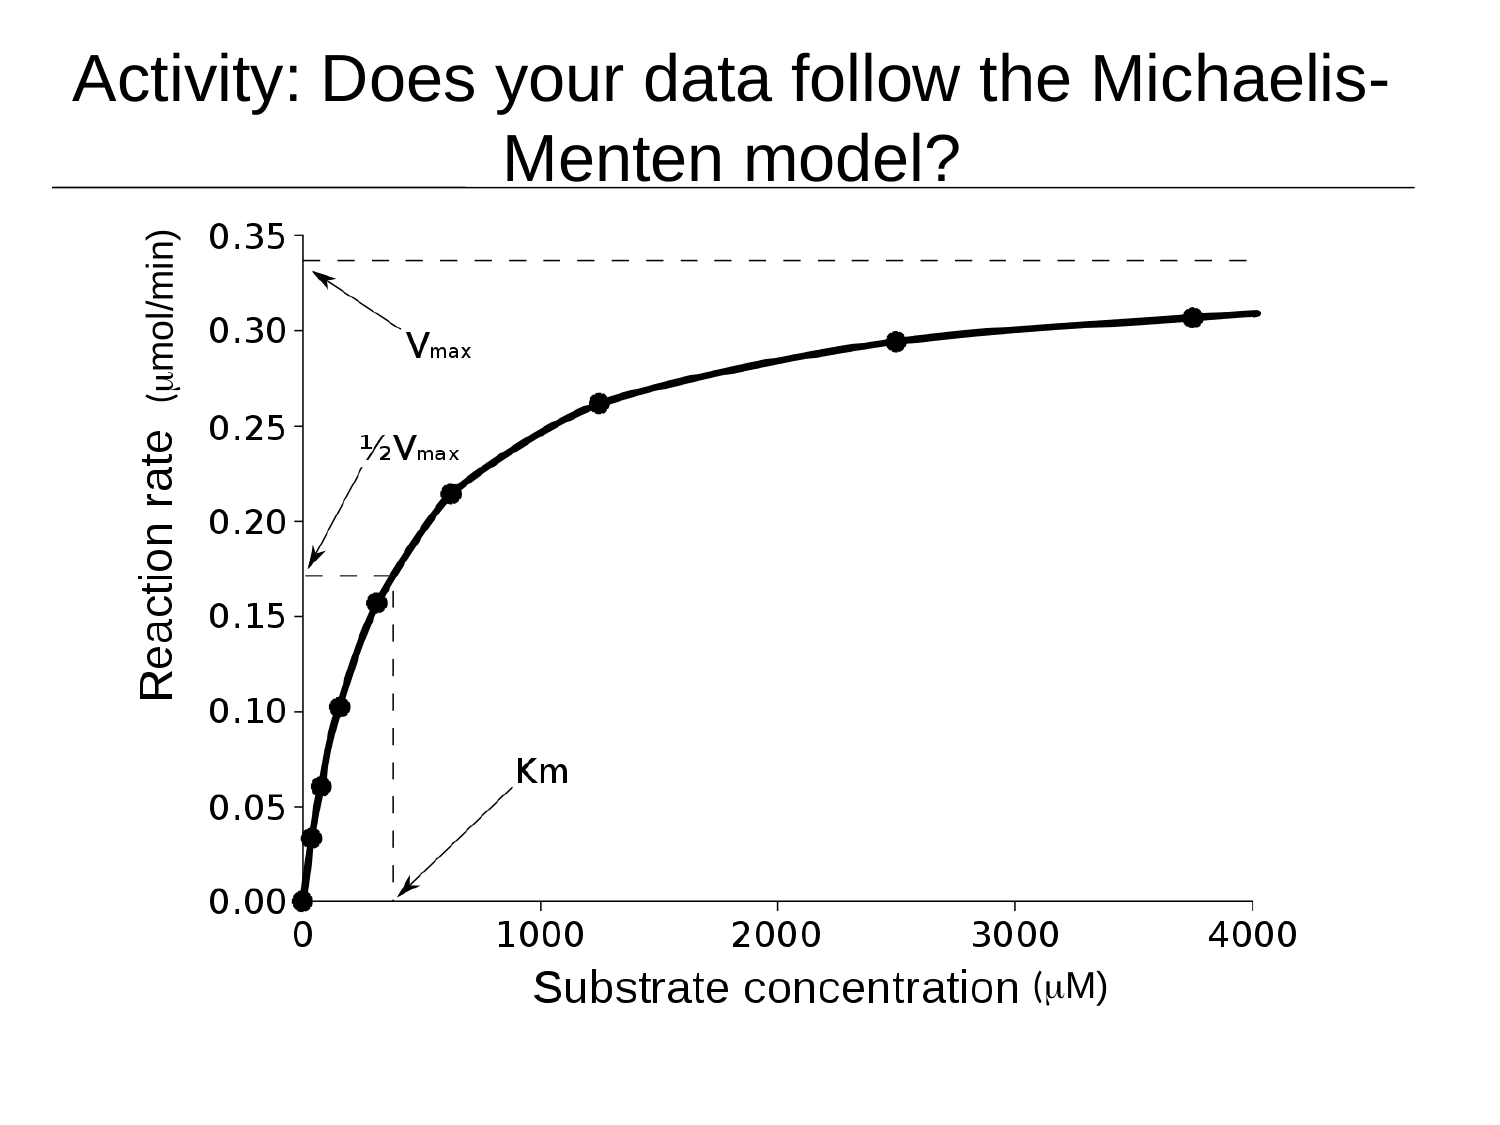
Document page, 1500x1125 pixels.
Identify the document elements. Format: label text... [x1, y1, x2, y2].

picture [112, 203, 1314, 1044]
text_box Activity: Does your data follow the Michaelis-Menten model? [37, 26, 1427, 202]
